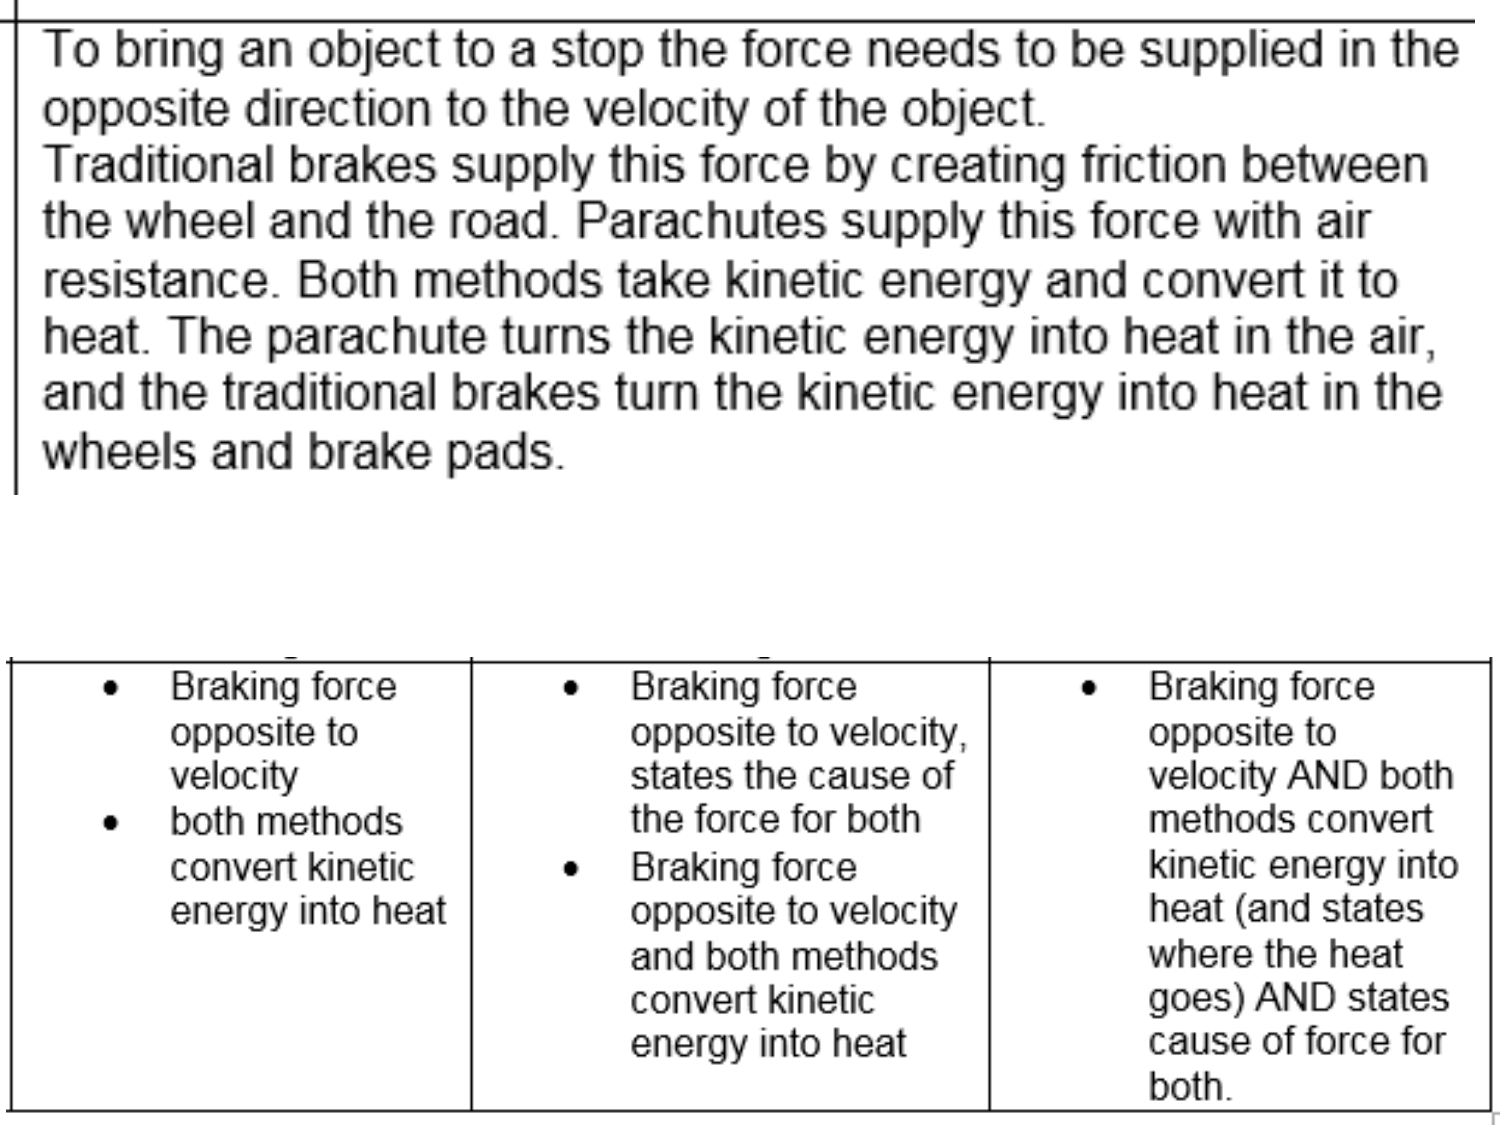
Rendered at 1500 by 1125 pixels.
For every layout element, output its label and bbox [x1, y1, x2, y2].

picture [0, 0, 1476, 495]
picture [5, 657, 1500, 1125]
